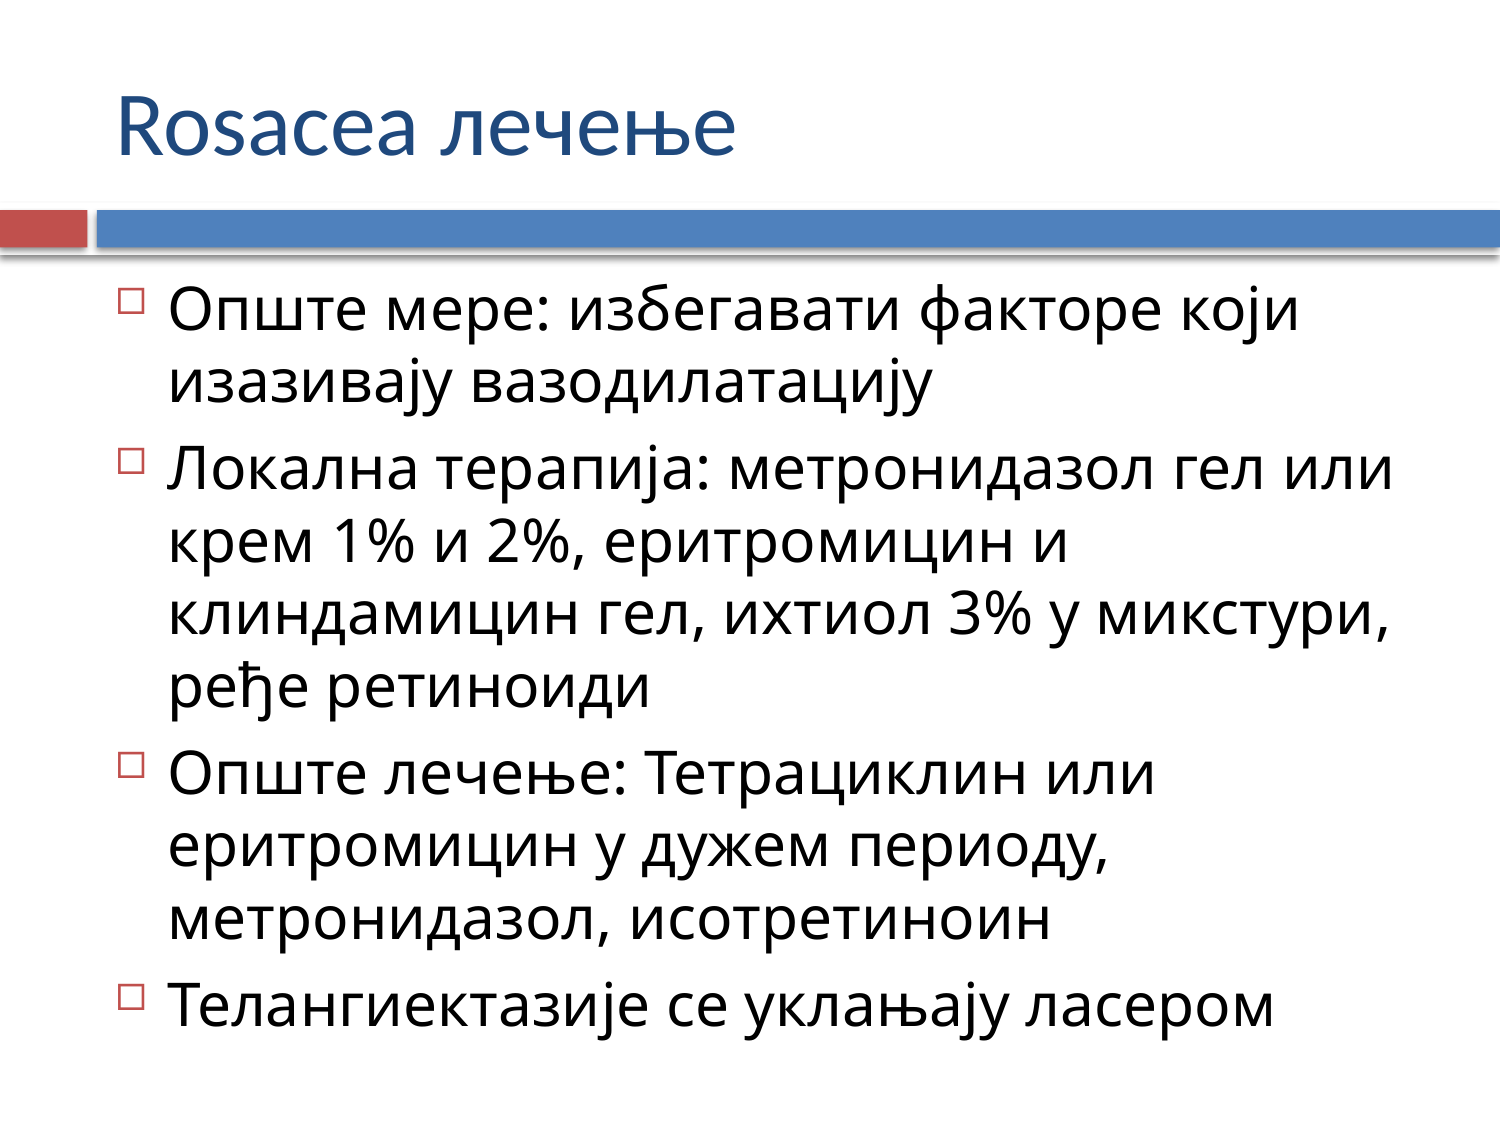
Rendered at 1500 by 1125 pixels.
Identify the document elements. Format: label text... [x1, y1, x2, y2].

title Rosacea лечење [100, 37, 1438, 200]
list Опште мере: избегавати факторе који изазивају вазодилатацију Локална терапија: метронидазол гел или крем 1% и 2%, еритромицин и клиндамицин гел, ихтиол 3% у микстури, ређе ретиноиди Опште лечење: Тетрациклин или еритромицин у дужем периоду, метронидазол, исотретиноин Телангиектазије се уклањају ласером [100, 262, 1438, 1000]
